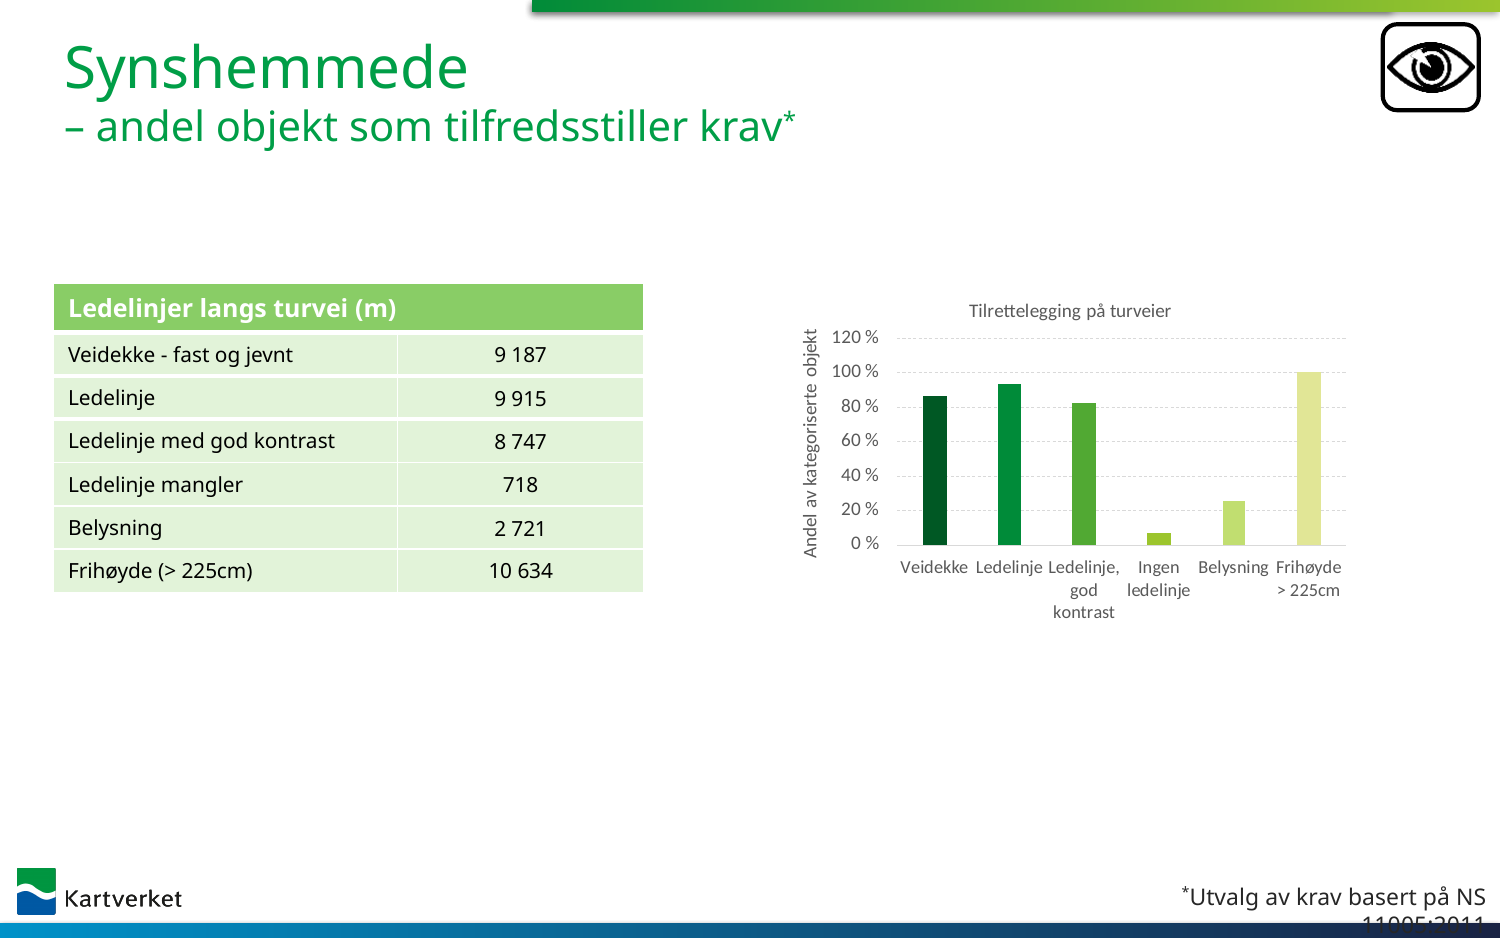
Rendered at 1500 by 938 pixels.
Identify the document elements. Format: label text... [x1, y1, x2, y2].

table_cell Ledelinje mangler [54, 463, 397, 505]
table_cell 8 747 [398, 421, 643, 462]
table_cell Veidekke - fast og jevnt [54, 335, 397, 374]
table_cell 2 721 [398, 507, 643, 548]
table_cell 10 634 [398, 550, 643, 592]
table_cell 9 915 [398, 378, 643, 417]
table_cell 9 187 [398, 335, 643, 374]
picture [791, 291, 1349, 630]
table_cell Ledelinje [54, 378, 397, 417]
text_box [1382, 24, 1480, 111]
table_header Ledelinjer langs turvei (m) [54, 284, 643, 330]
table_cell 718 [398, 463, 643, 505]
table_cell Belysning [54, 507, 397, 548]
text_box *Utvalg av krav basert på NS 11005:2011 [1068, 873, 1500, 938]
text_box Synshemmede – andel objekt som tilfredsstiller krav* [49, 24, 1431, 158]
table_cell Ledelinje med god kontrast [54, 421, 397, 462]
table_cell Frihøyde (> 225cm) [54, 550, 397, 592]
